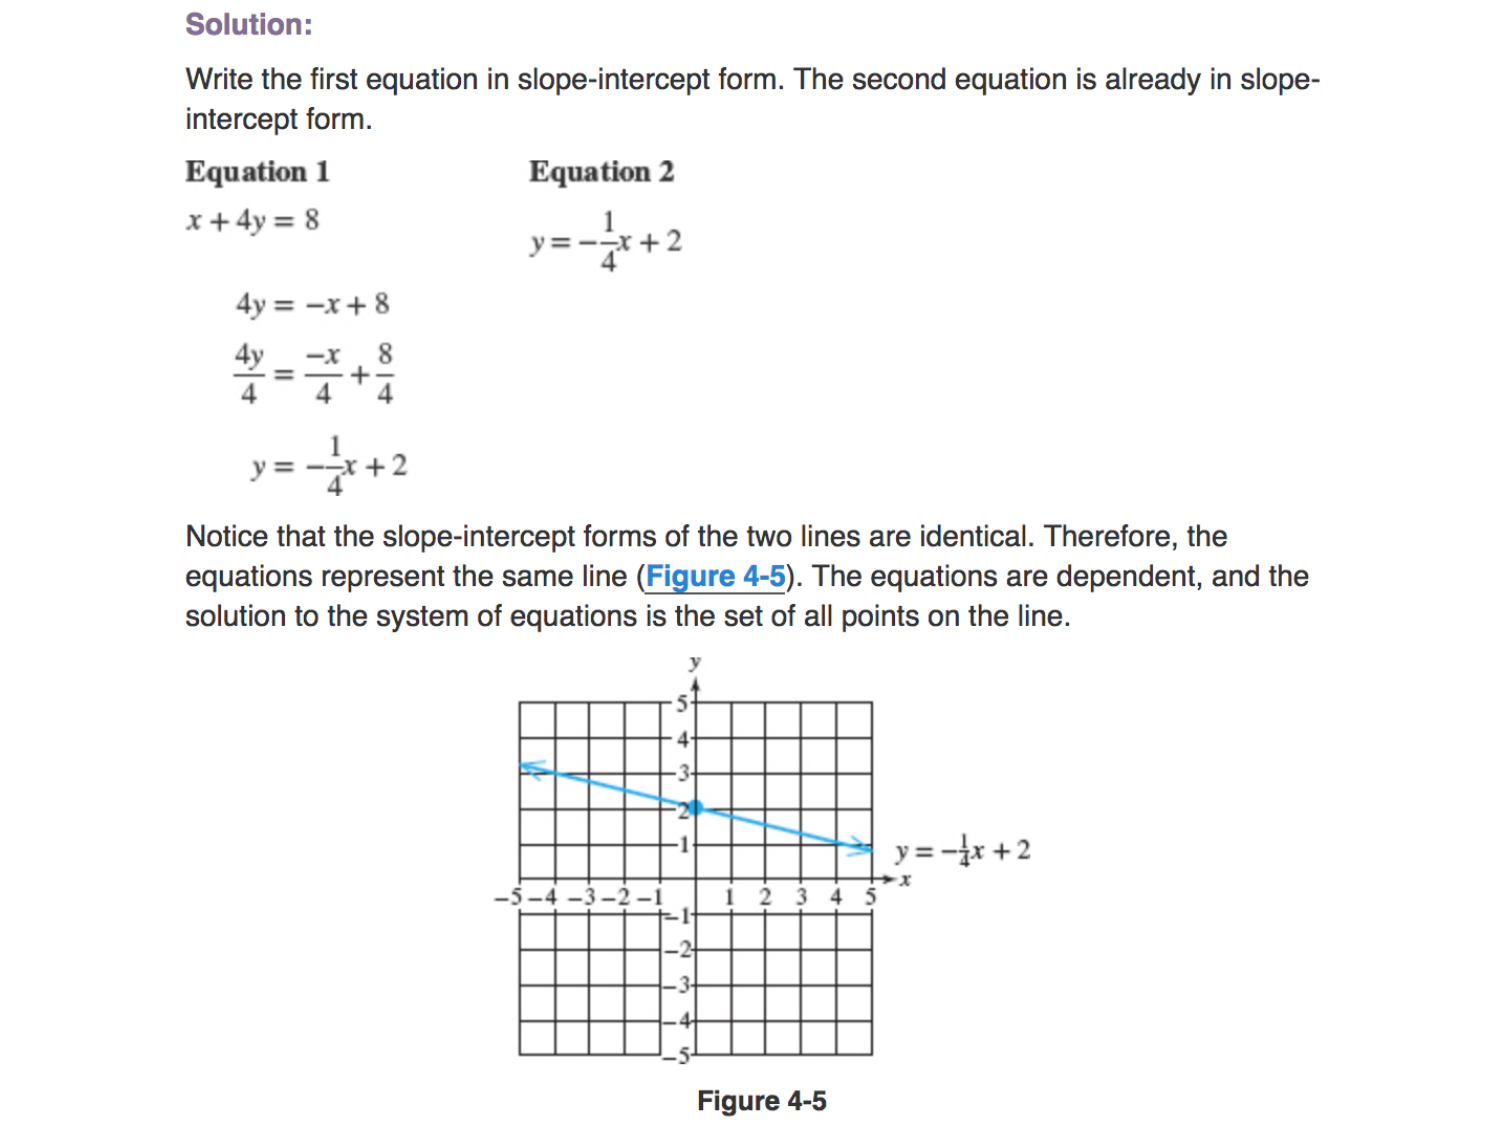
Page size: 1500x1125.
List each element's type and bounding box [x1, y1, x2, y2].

list [0, 0, 1500, 1125]
